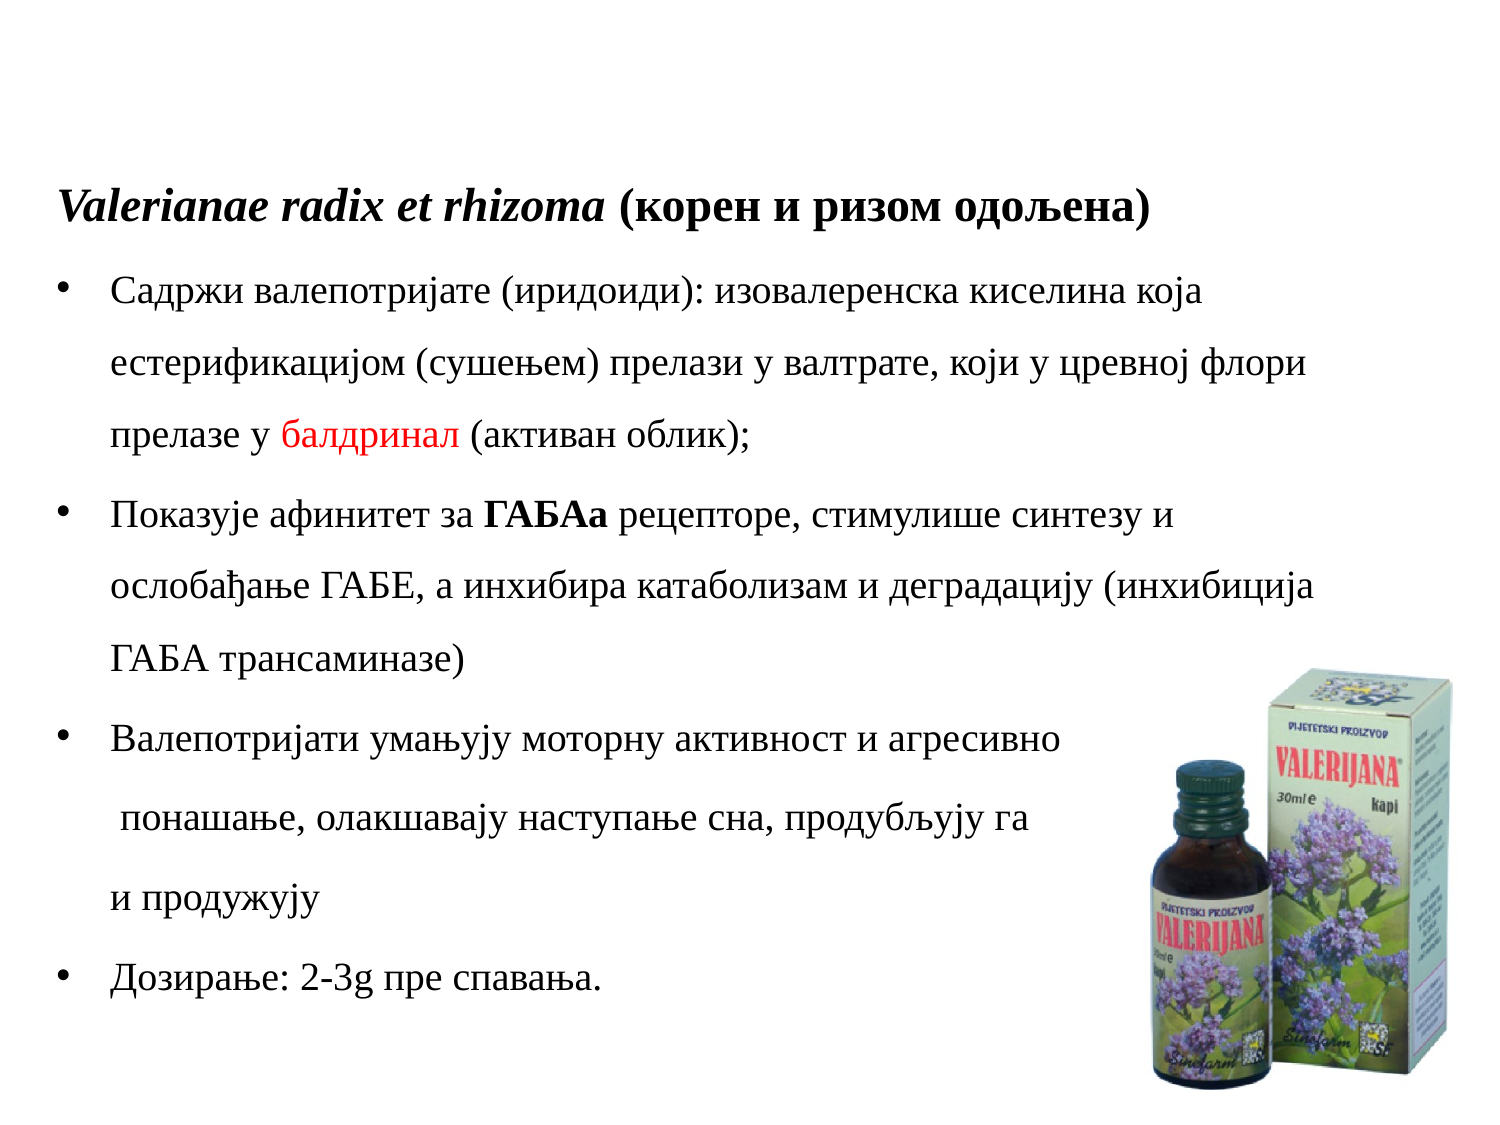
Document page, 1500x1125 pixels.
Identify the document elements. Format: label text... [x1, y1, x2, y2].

list Valerianae radix et rhizoma (корен и ризом одољена) Садржи валепотријате (иридоиди): изовалеренска киселина која естерификацијом (сушењем) прелази у валтрате, који у цревној флори прелазе у балдринал (активан облик); Показује афинитет за ГАБАа рецепторе, стимулише синтезу и ослобађање ГАБЕ, а инхибира катаболизам и деградацију (инхибиција ГАБА трансаминазе) Валепотријати умањују моторну активност и агресивно понашање, олакшавају наступање сна, продубљују га и продужују Дозирање: 2-3g пре спавања. [41, 137, 1392, 1012]
picture [1103, 668, 1500, 1090]
